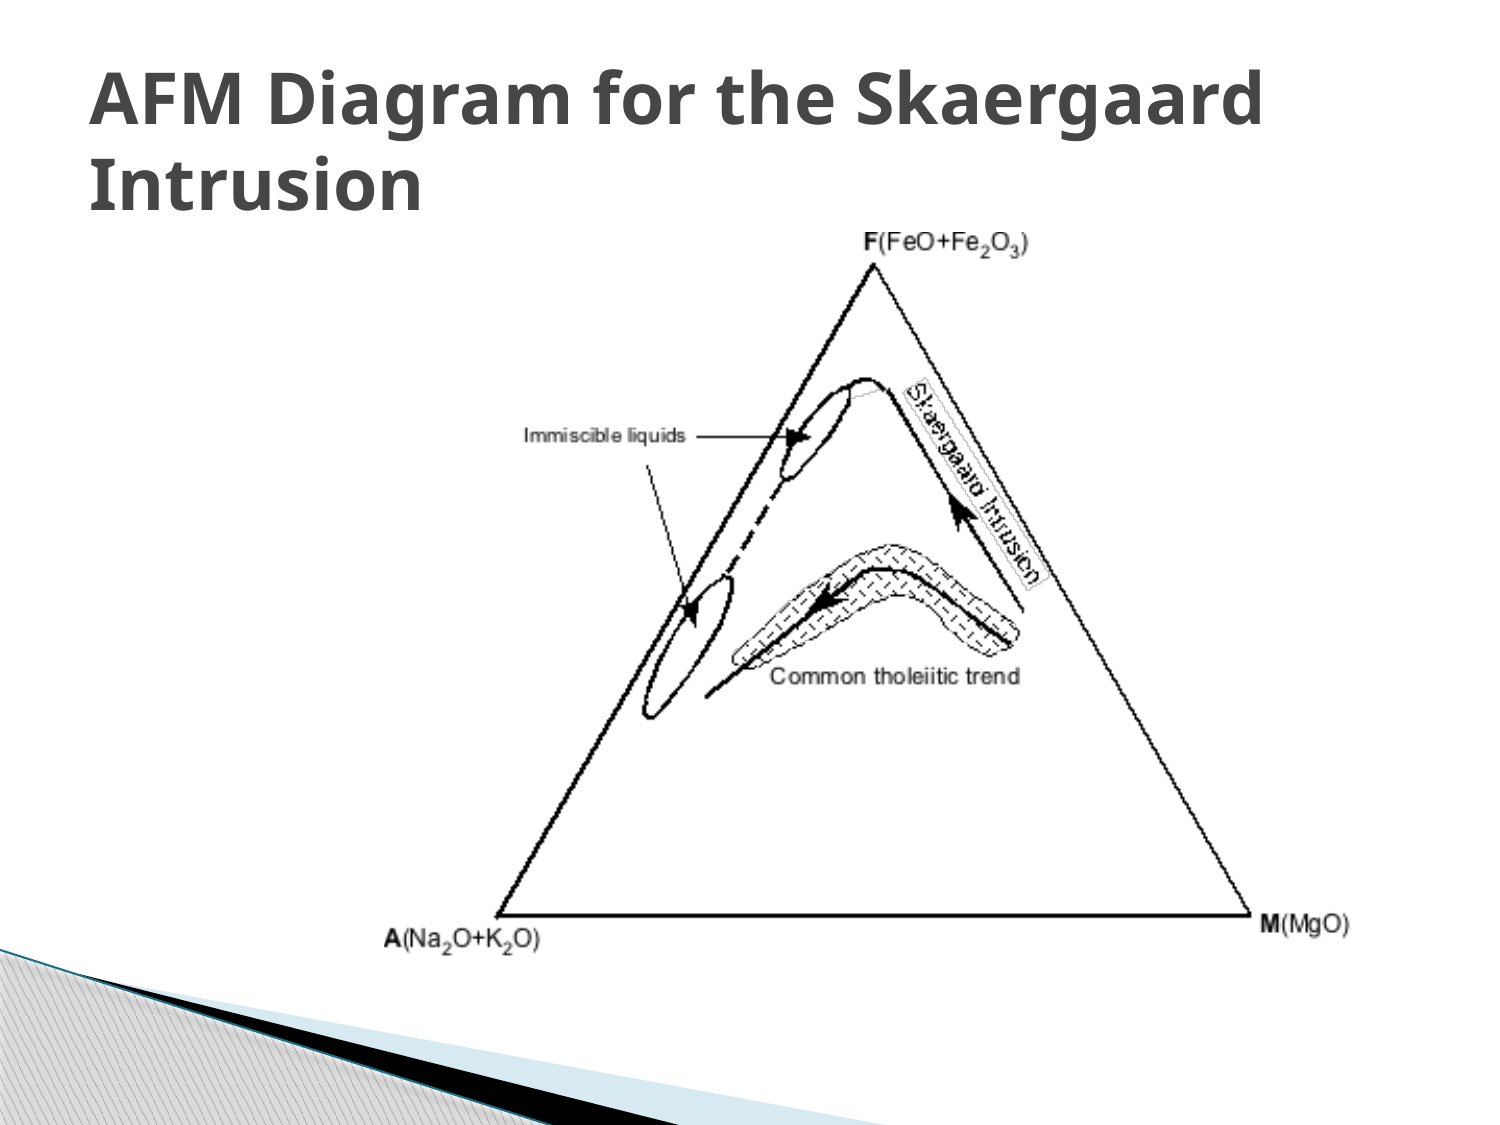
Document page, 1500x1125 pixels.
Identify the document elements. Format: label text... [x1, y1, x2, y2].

picture [384, 232, 1352, 958]
title AFM Diagram for the Skaergaard Intrusion [75, 45, 1425, 233]
